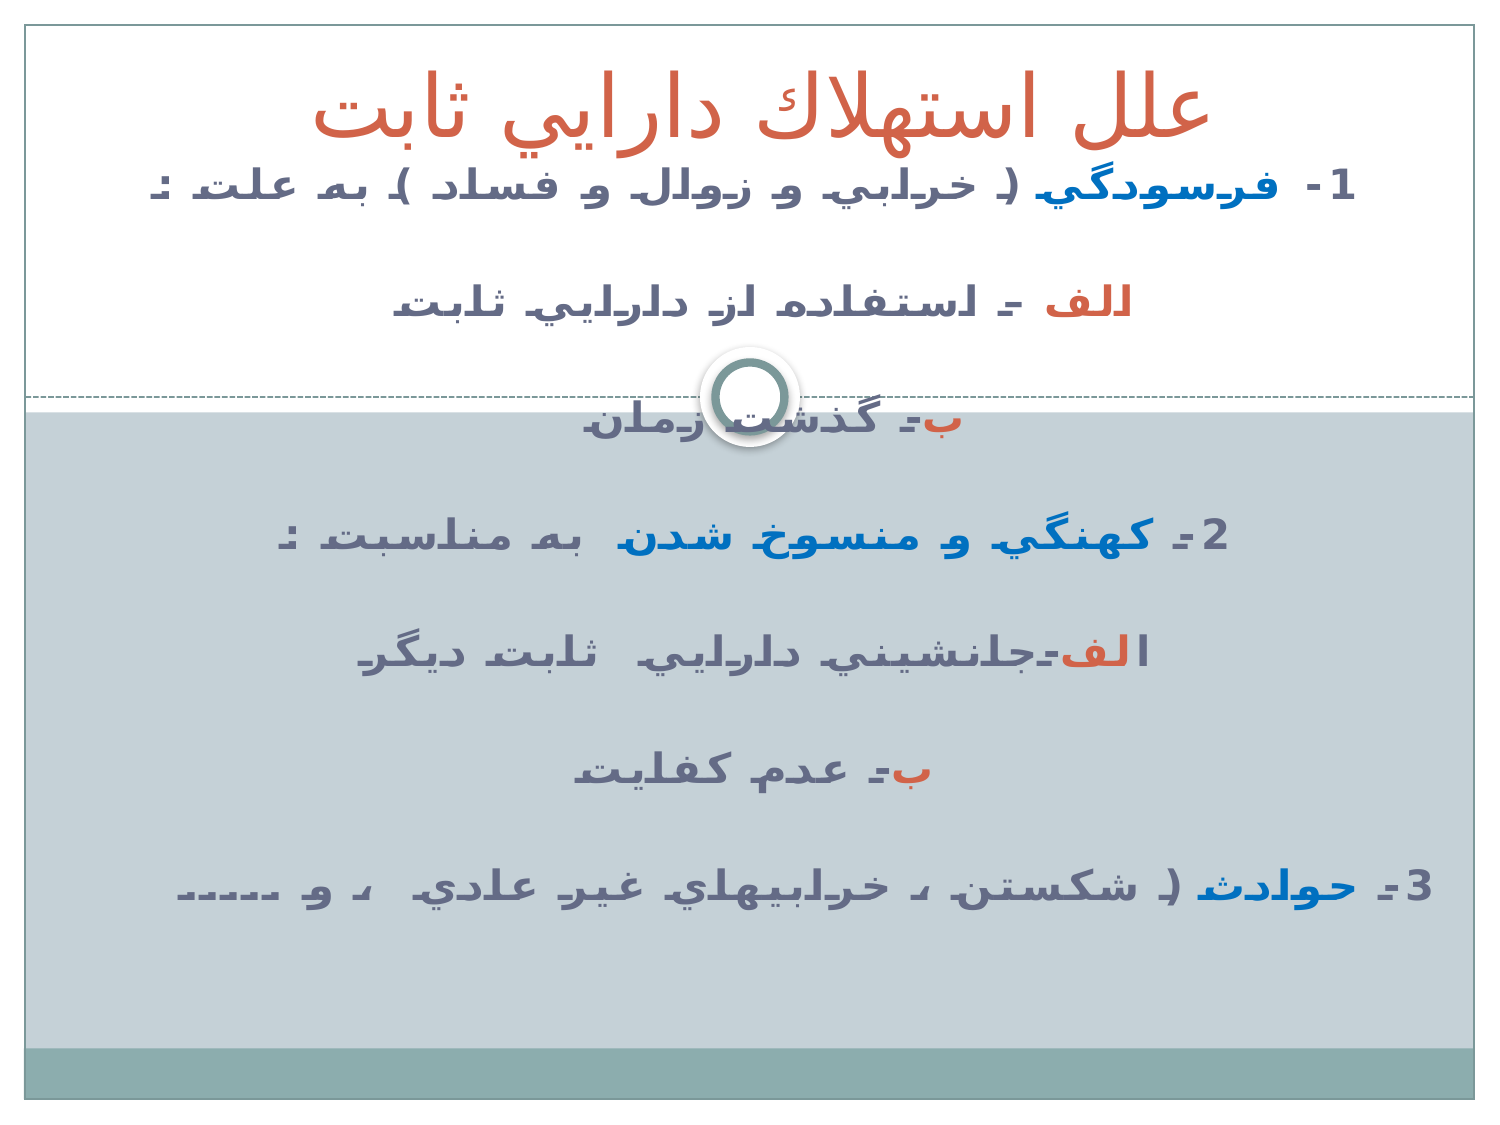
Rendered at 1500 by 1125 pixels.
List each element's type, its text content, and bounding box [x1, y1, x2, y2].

title علل استهلاك دارايي ثابت [112, 37, 1388, 163]
subtitle 1- فرسودگي ( خرابي و زوال و فساد ) به علت : الف – استفاده از دارايي ثابت ب- گذشت زمان 2- كهنگي و منسوخ شدن به مناسبت : الف-جانشيني دارايي ثابت ديگر ب- عدم كفايت 3- حوادث ( شكستن ، خرابيهاي غير عادي ، و ..... [37, 149, 1463, 1075]
